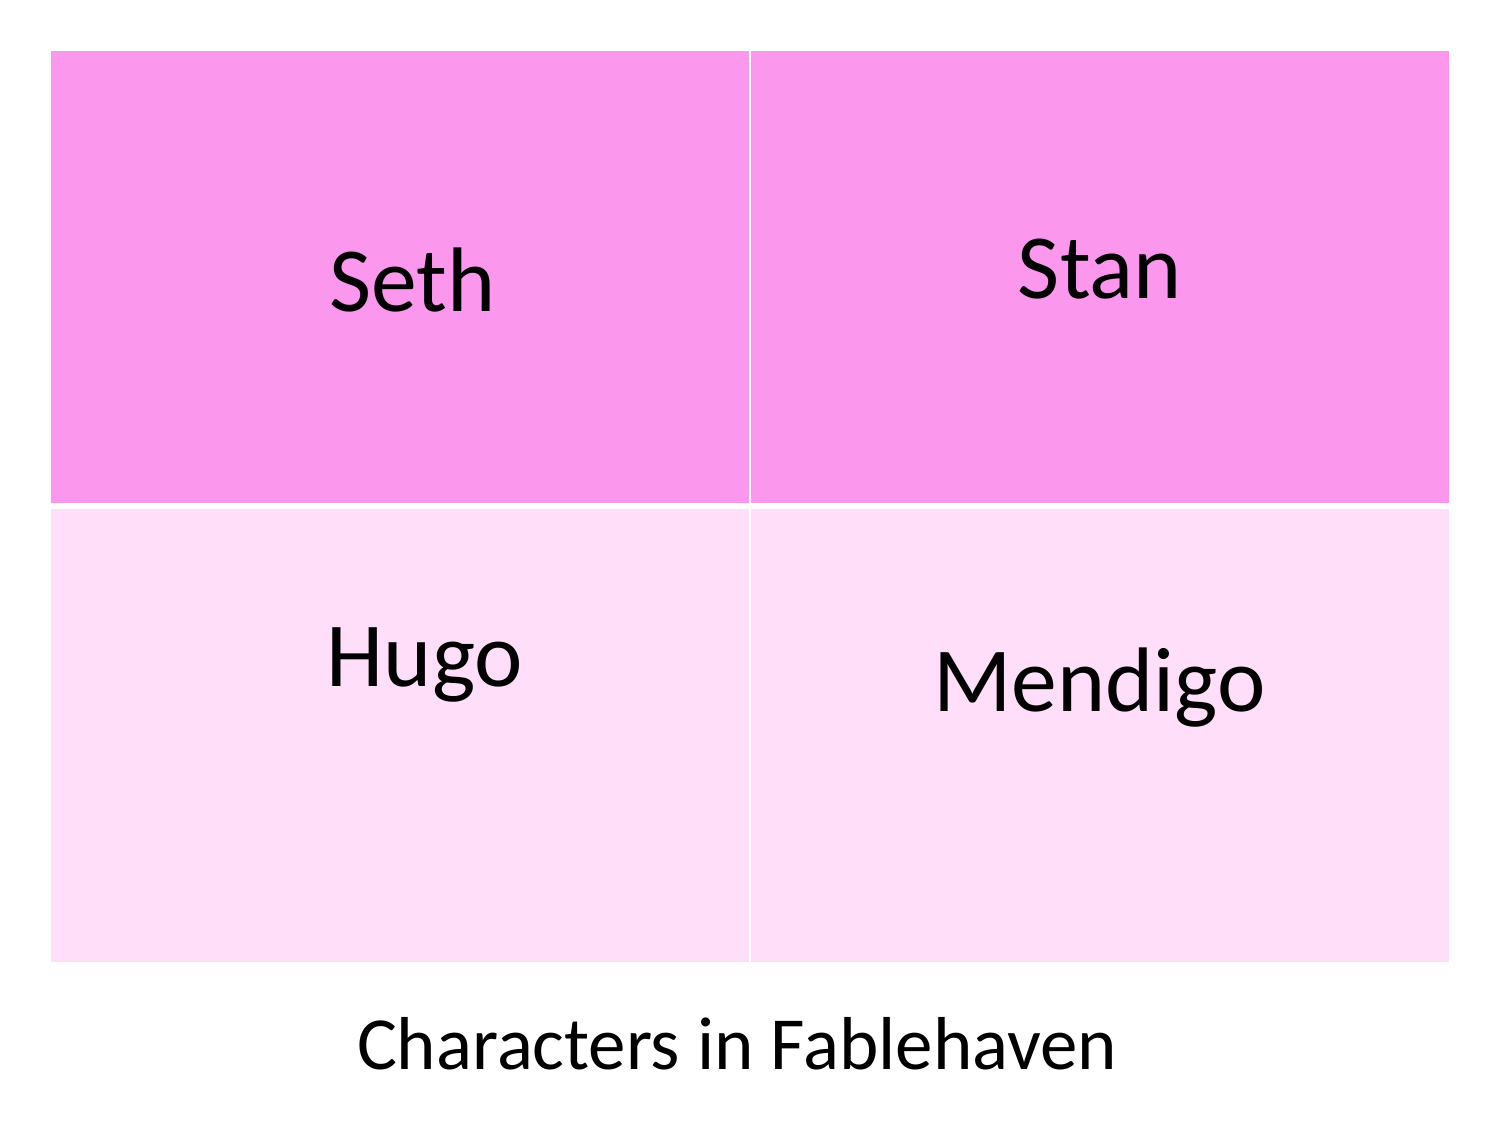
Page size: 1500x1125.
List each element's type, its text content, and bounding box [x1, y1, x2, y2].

text_box Characters in Fablehaven [137, 987, 1338, 1093]
table_header [51, 51, 749, 503]
text_box Hugo [137, 587, 713, 713]
table_header [751, 51, 1449, 503]
text_box Mendigo [812, 612, 1388, 738]
text_box Seth [125, 212, 700, 338]
table_cell [51, 509, 749, 962]
table_cell [751, 509, 1449, 962]
text_box Stan [812, 199, 1388, 325]
